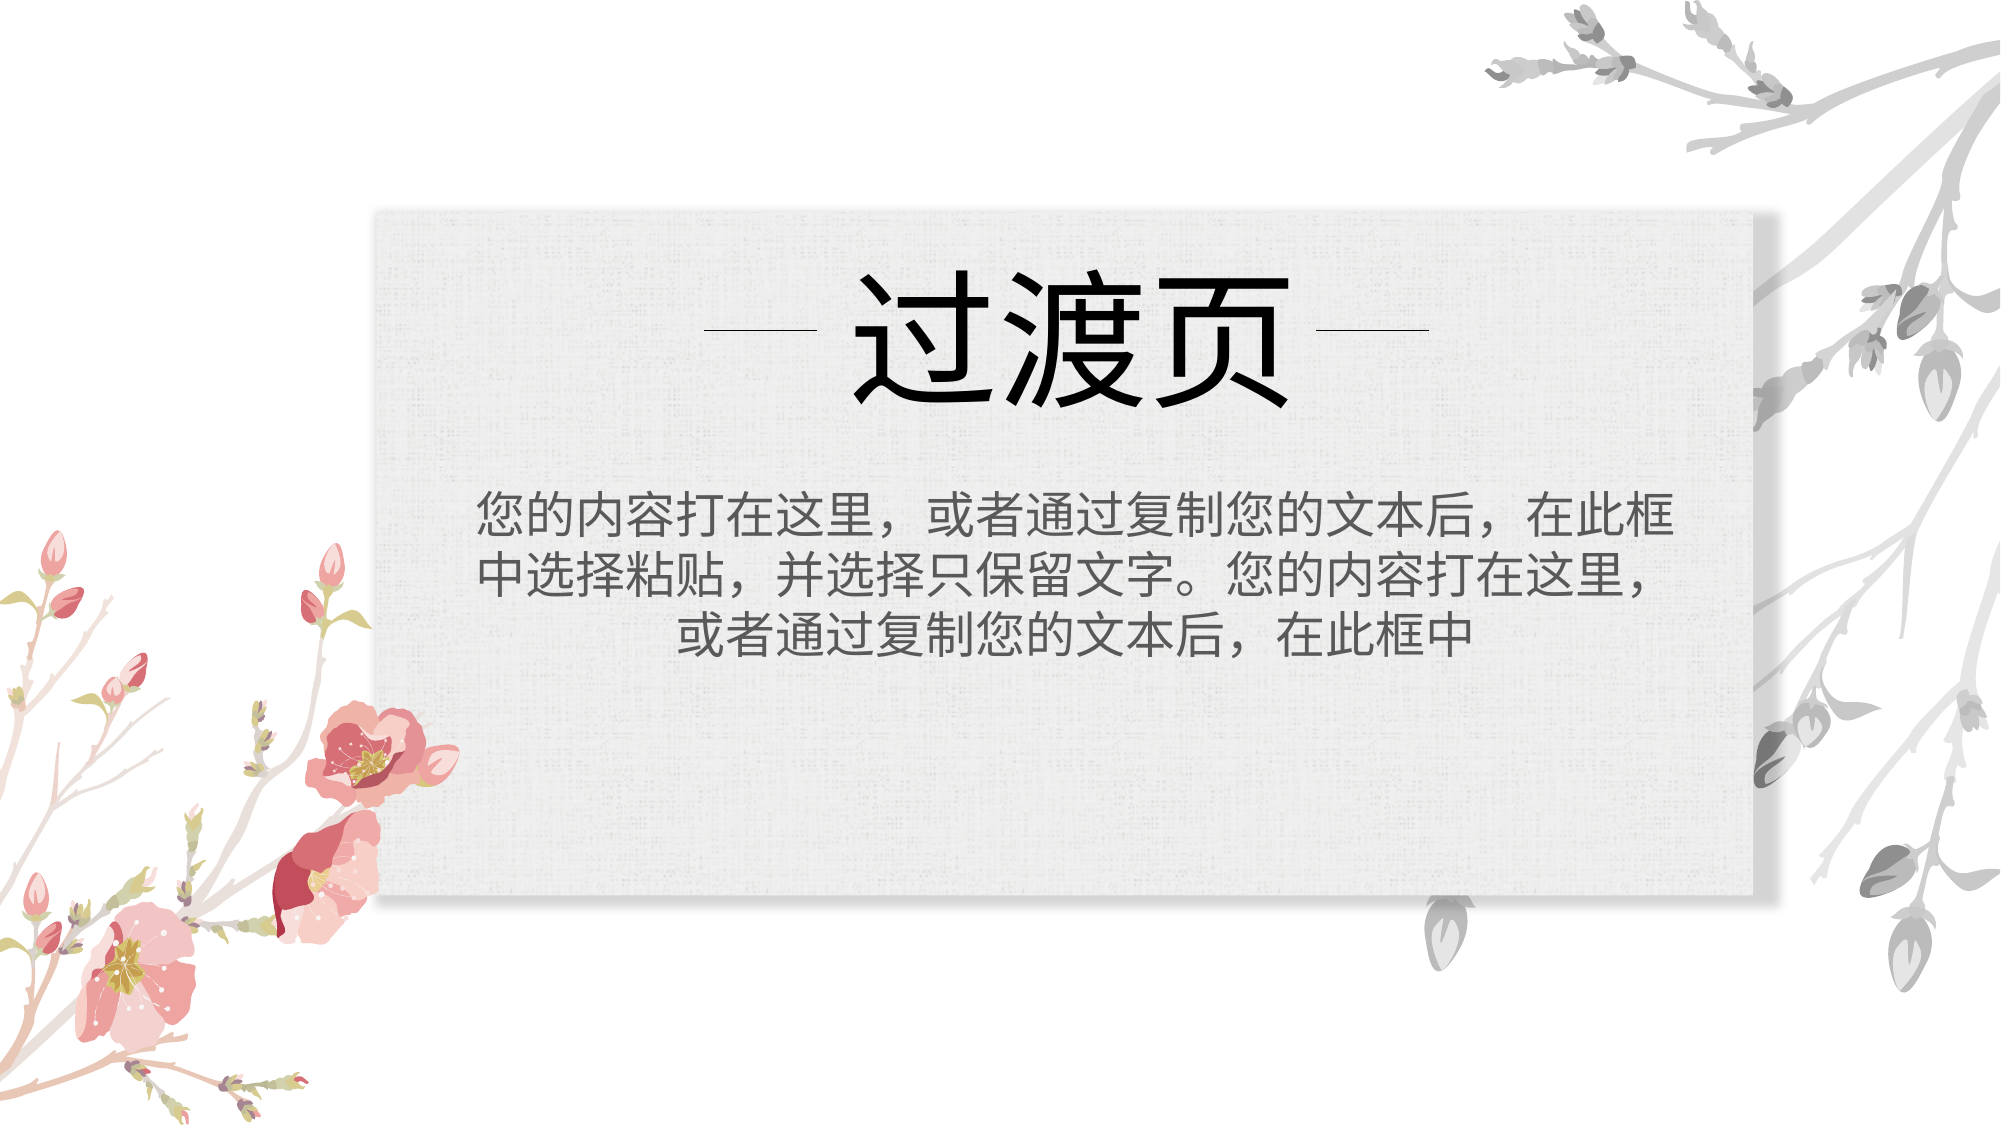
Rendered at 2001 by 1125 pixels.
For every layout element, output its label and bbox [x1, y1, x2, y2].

picture [0, 529, 460, 1125]
text_box [703, 238, 1430, 436]
text_box [376, 212, 1754, 896]
picture [1275, 0, 2000, 993]
